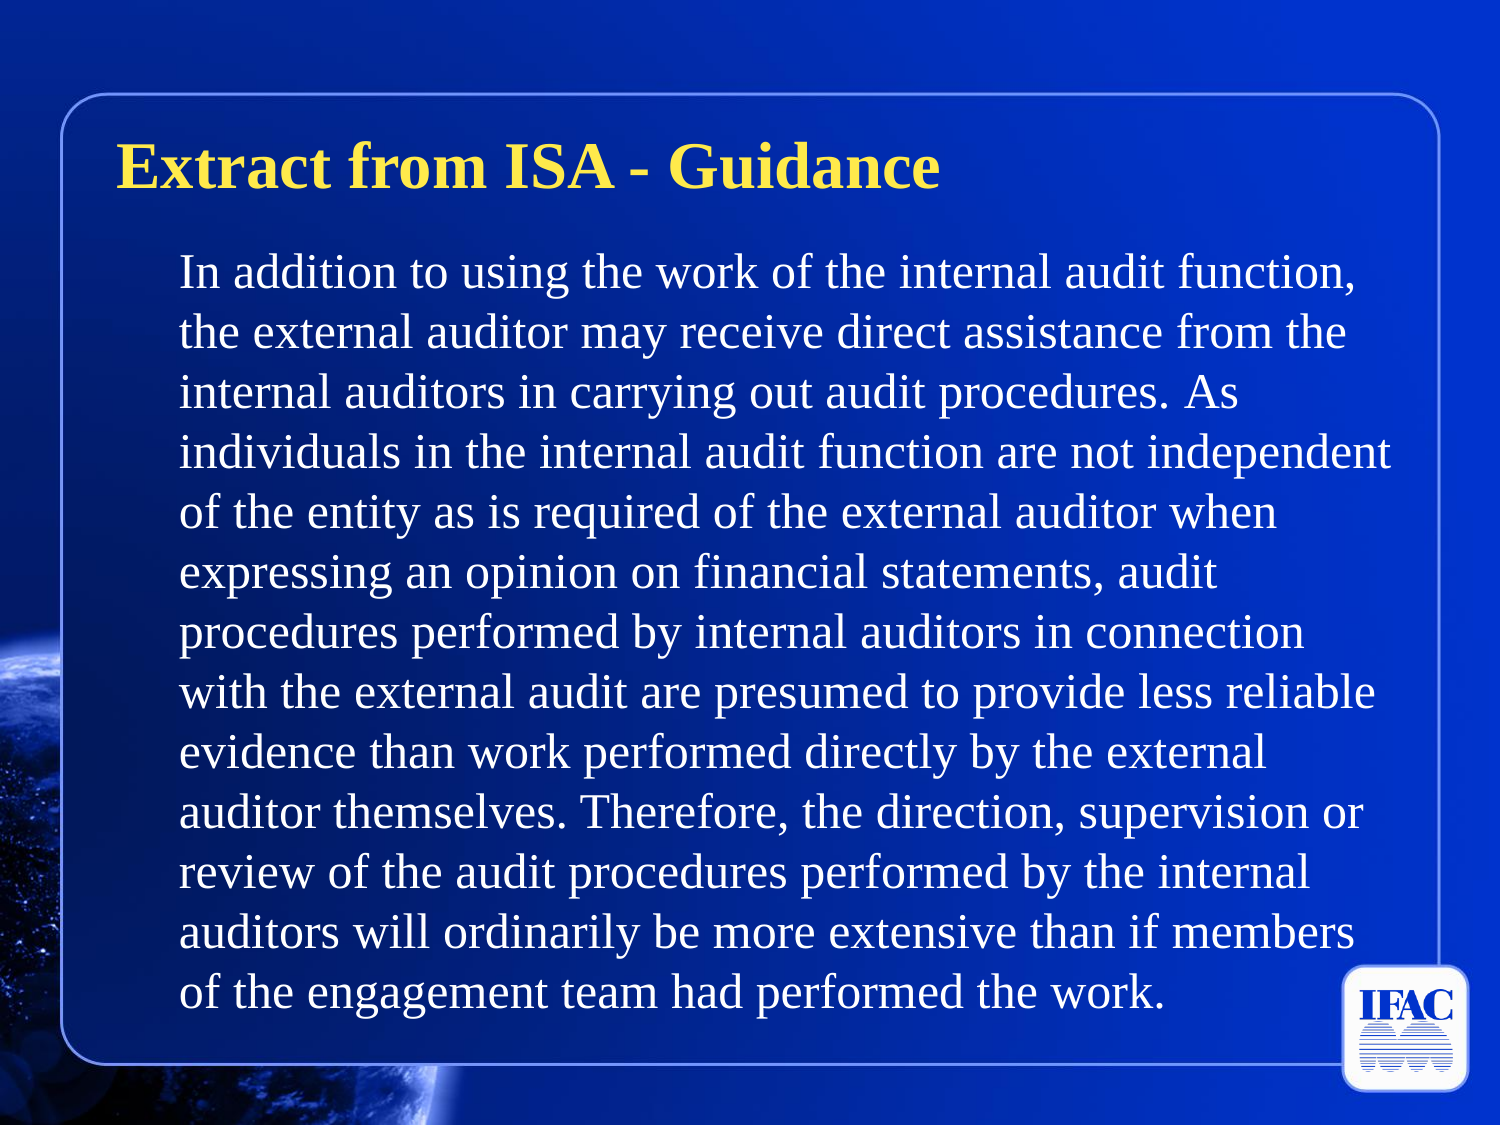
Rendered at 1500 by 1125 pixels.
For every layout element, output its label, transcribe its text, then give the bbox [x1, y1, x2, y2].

list Extract from ISA - Guidance [101, 113, 1404, 211]
list In addition to using the work of the internal audit function, the external auditor may receive direct assistance from the internal auditors in carrying out audit procedures. As individuals in the internal audit function are not independent of the entity as is required of the external auditor when expressing an opinion on financial statements, audit procedures performed by internal auditors in connection with the external audit are presumed to provide less reliable evidence than work performed directly by the external auditor themselves. Therefore, the direction, supervision or review of the audit procedures performed by the internal auditors will ordinarily be more extensive than if members of the engagement team had performed the work. [107, 230, 1411, 1048]
picture [0, 0, 1500, 1125]
